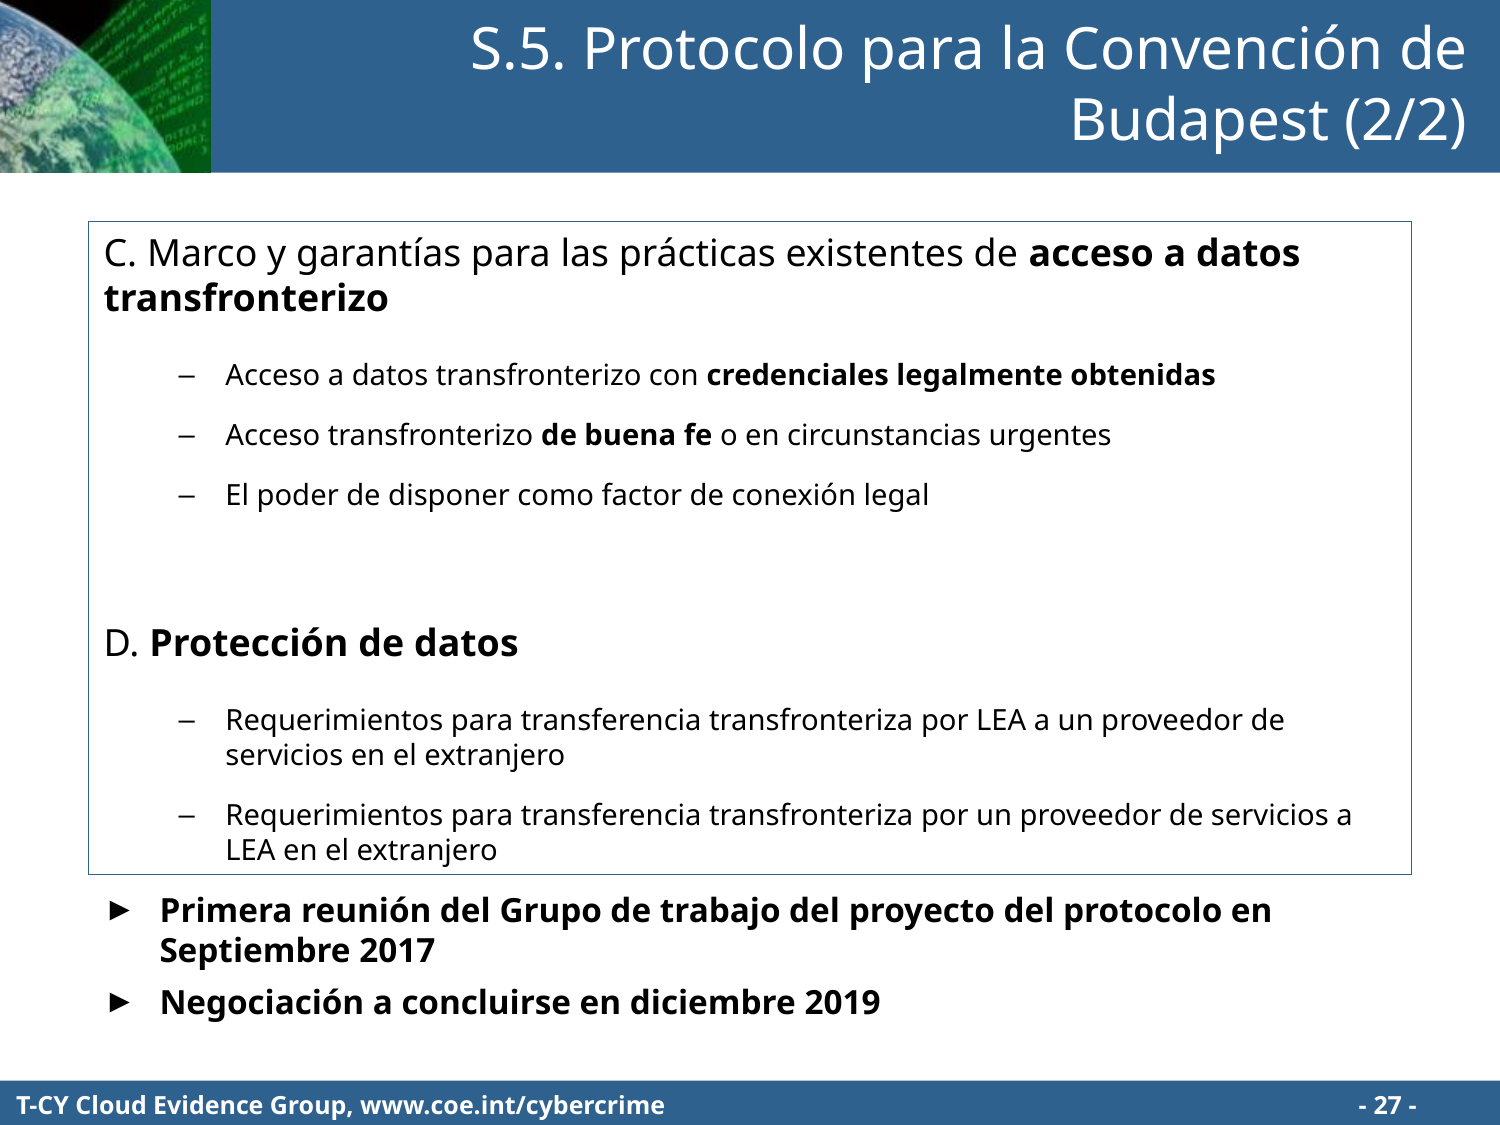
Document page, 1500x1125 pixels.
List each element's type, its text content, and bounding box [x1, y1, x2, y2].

text_box S.5. Protocolo para la Convención de Budapest (2/2) [230, 4, 1483, 160]
picture [0, 0, 212, 173]
text_box [214, 0, 1500, 175]
text_box [0, 1079, 1500, 1125]
text_box Primera reunión del Grupo de trabajo del proyecto del protocolo en Septiembre 2017 Negociación a concluirse en diciembre 2019 [88, 881, 1412, 1029]
text_box T-CY Cloud Evidence Group, www.coe.int/cybercrime - 27 - [1, 1082, 1500, 1125]
list C. Marco y garantías para las prácticas existentes de acceso a datos transfronterizo Acceso a datos transfronterizo con credenciales legalmente obtenidas Acceso transfronterizo de buena fe o en circunstancias urgentes El poder de disponer como factor de conexión legal D. Protección de datos Requerimientos para transferencia transfronteriza por LEA a un proveedor de servicios en el extranjero Requerimientos para transferencia transfronteriza por un proveedor de servicios a LEA en el extranjero [88, 221, 1412, 875]
